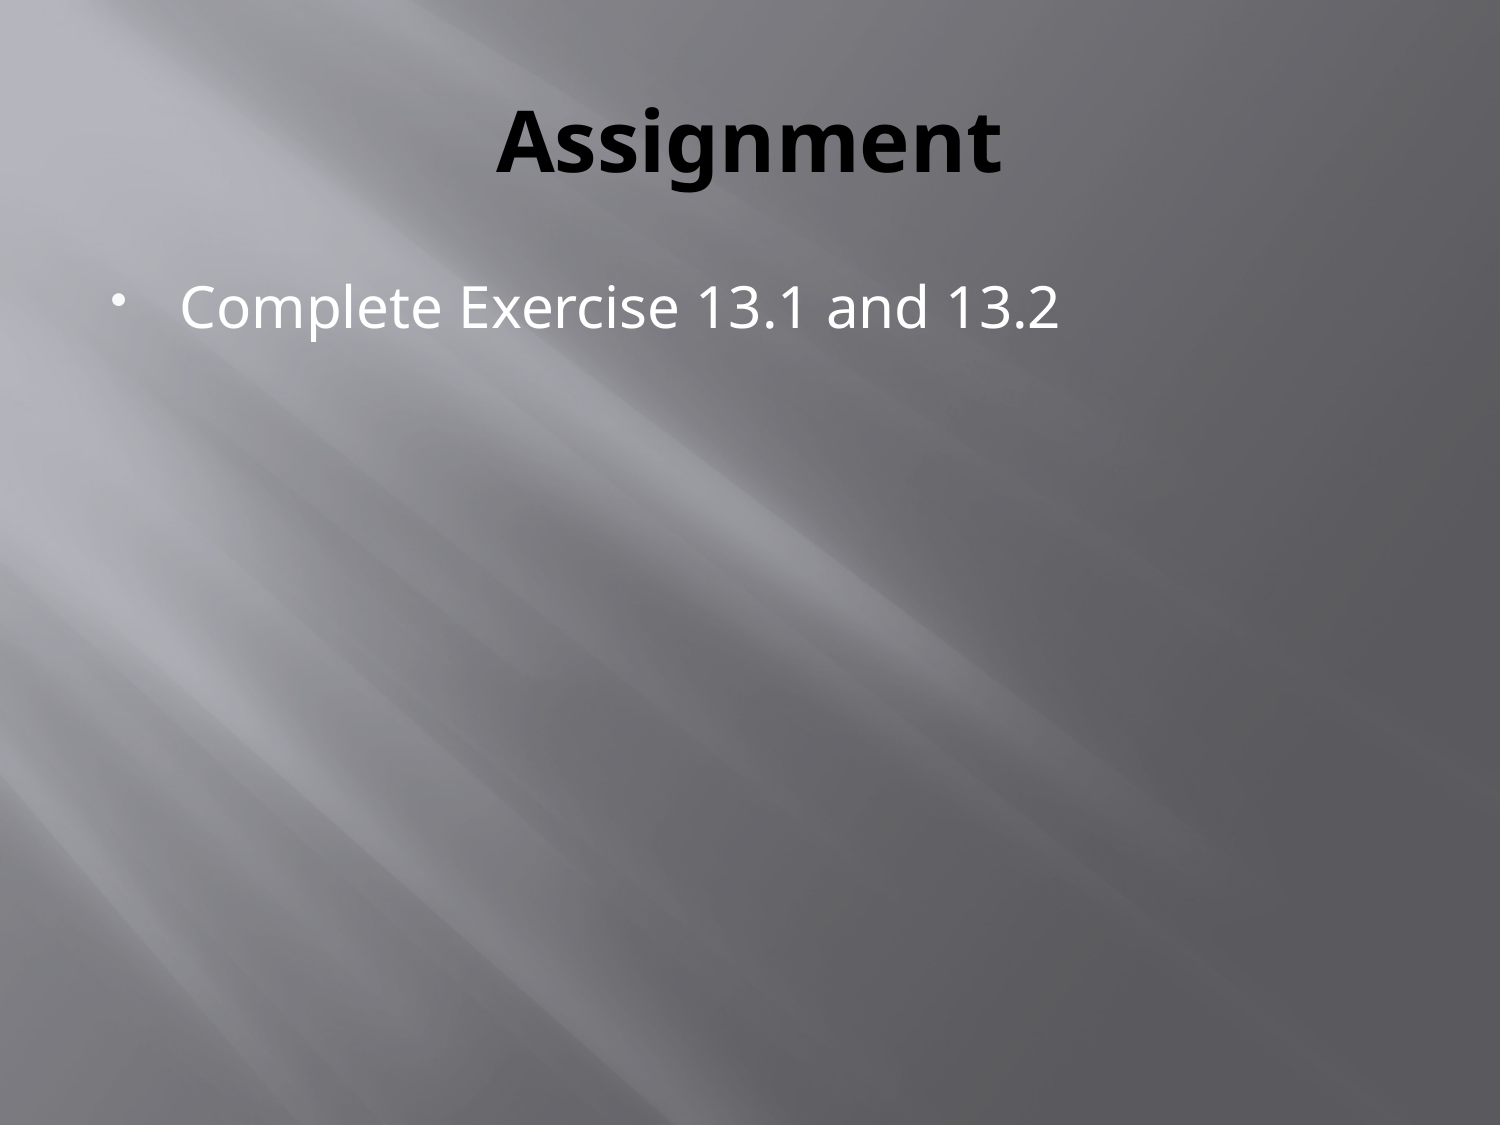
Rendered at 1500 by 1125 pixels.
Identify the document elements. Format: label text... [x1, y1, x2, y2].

title Assignment [75, 45, 1425, 233]
list Complete Exercise 13.1 and 13.2 [75, 262, 1425, 1035]
